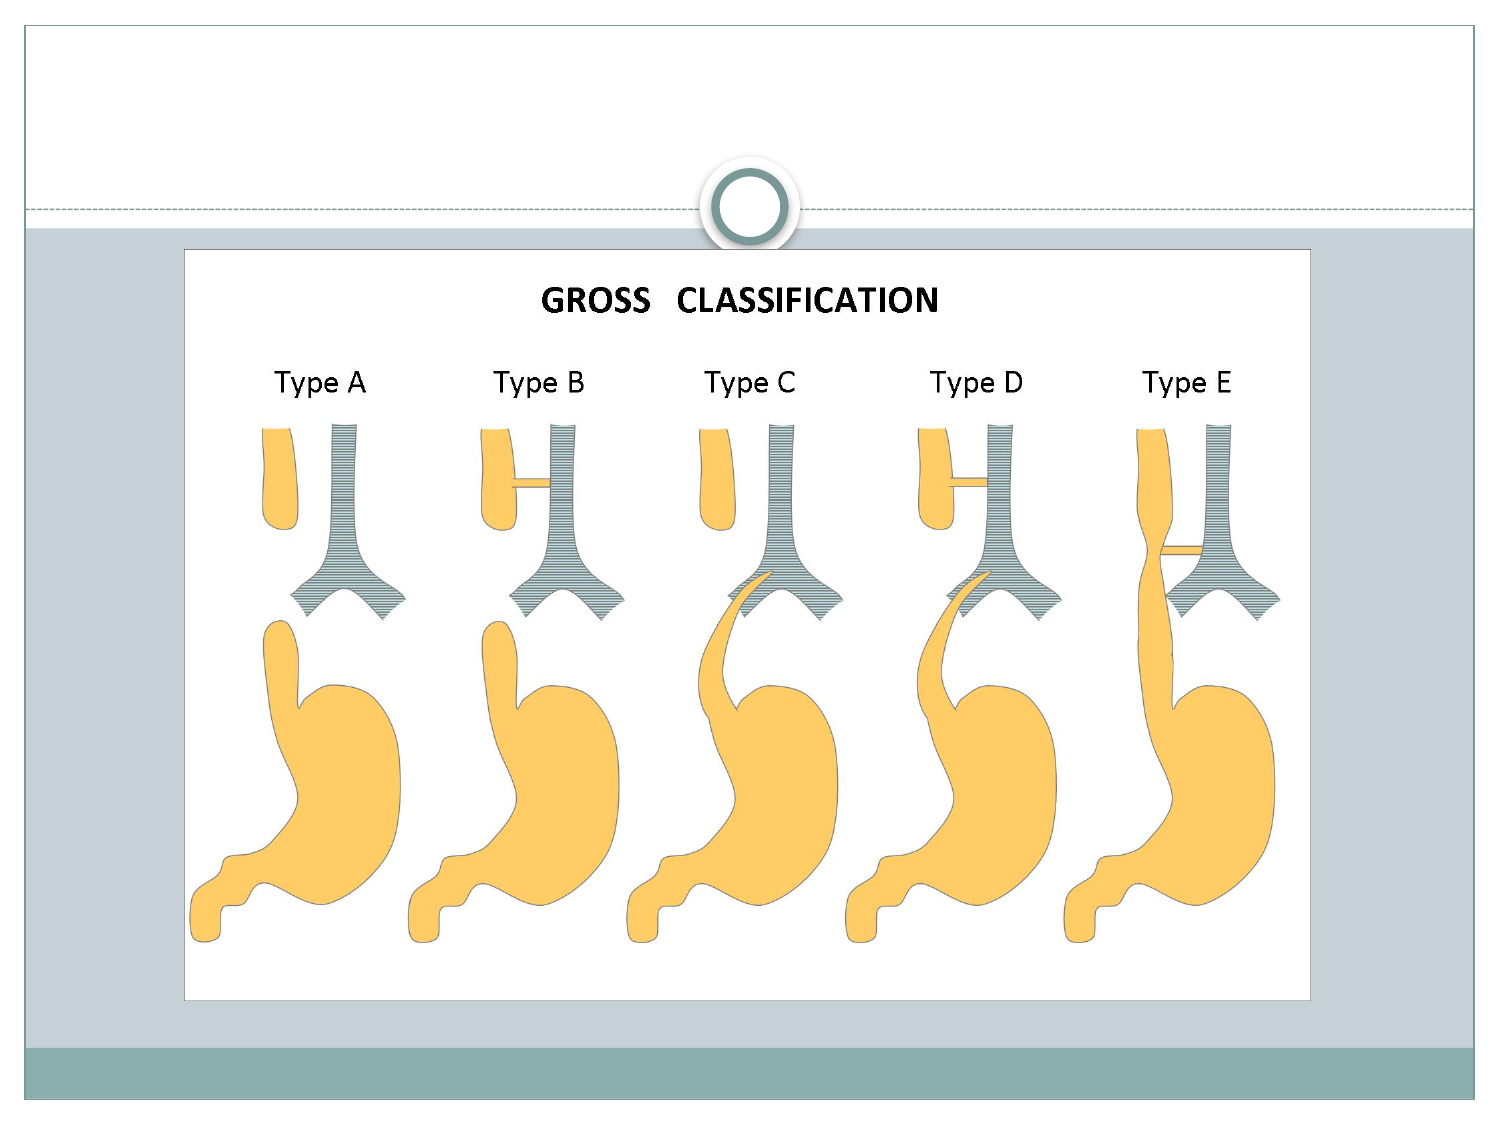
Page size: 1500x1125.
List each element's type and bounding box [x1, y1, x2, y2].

list [184, 249, 1311, 1001]
